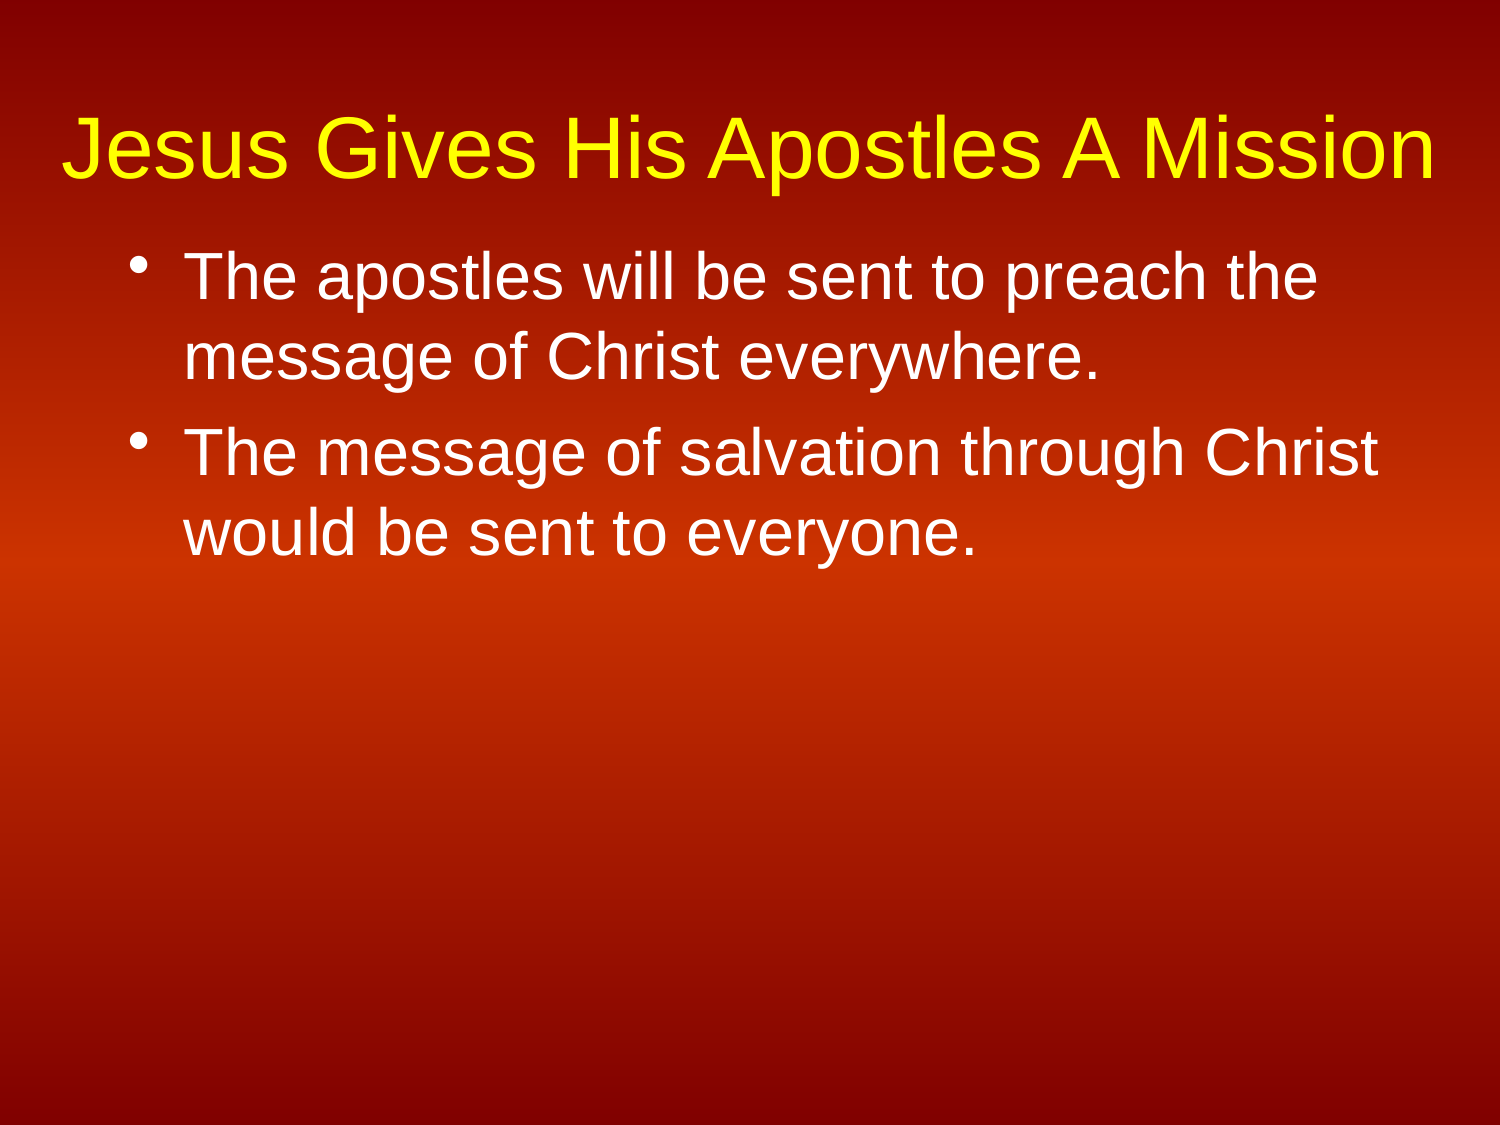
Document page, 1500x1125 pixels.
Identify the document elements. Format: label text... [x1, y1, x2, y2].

list The apostles will be sent to preach the message of Christ everywhere. The message of salvation through Christ would be sent to everyone. [112, 224, 1463, 1125]
title Jesus Gives His Apostles A Mission [37, 50, 1463, 238]
